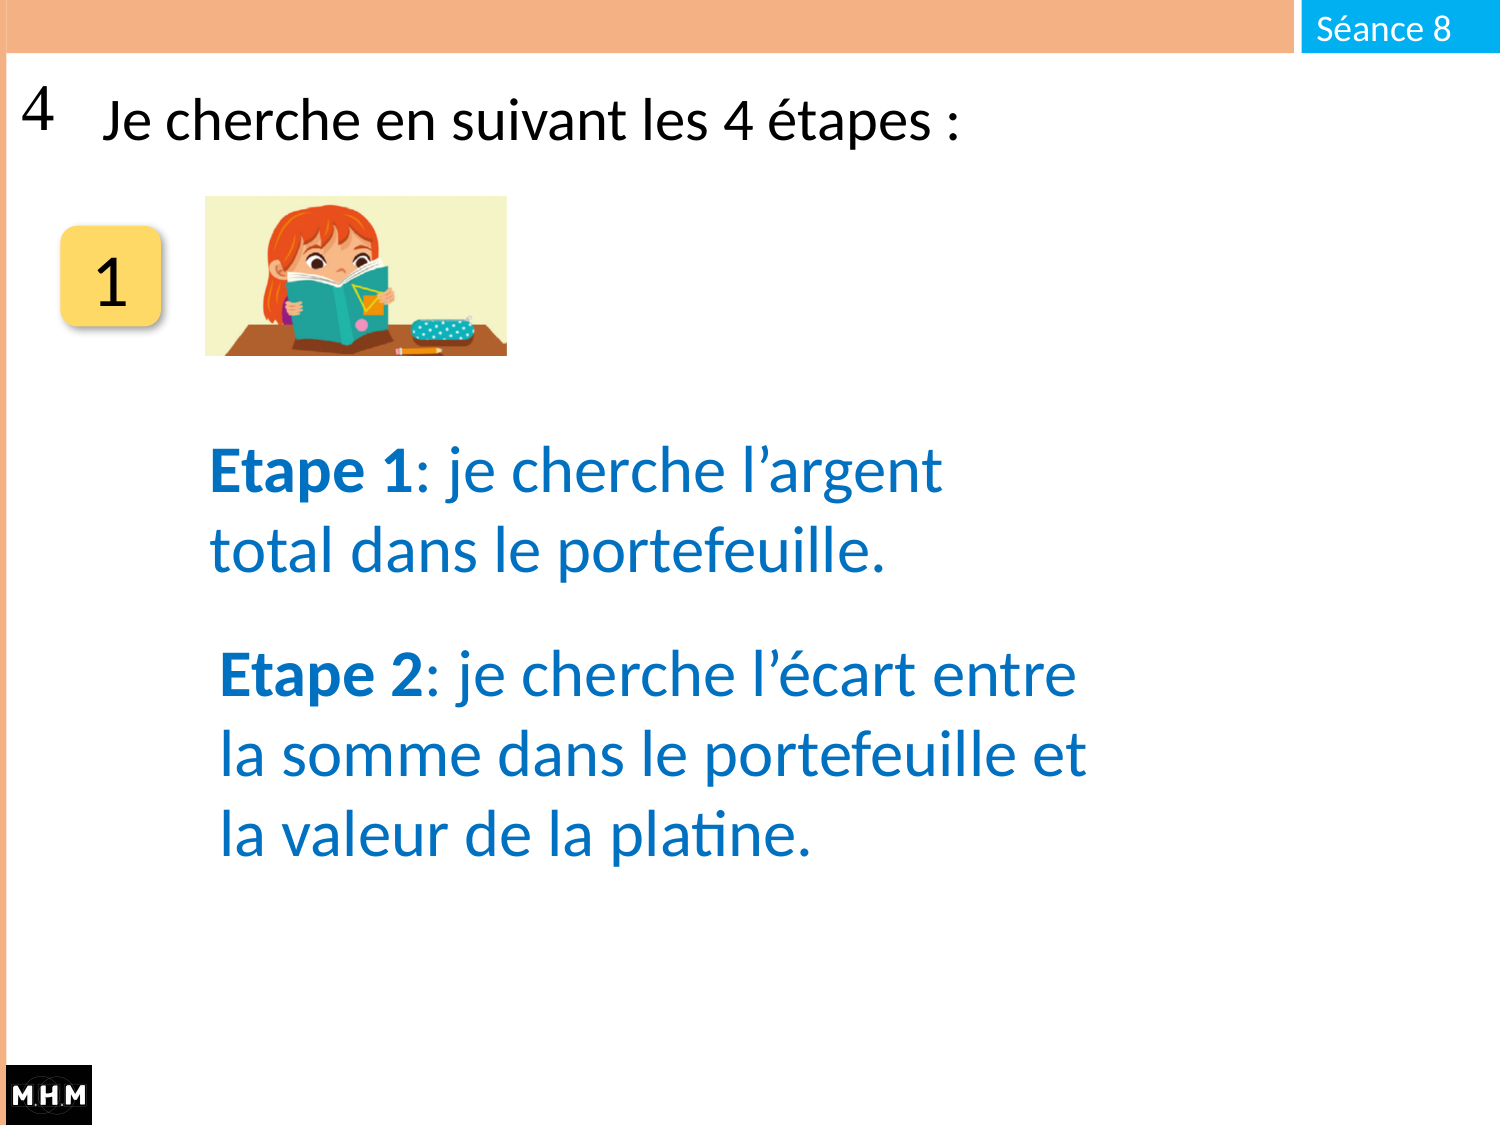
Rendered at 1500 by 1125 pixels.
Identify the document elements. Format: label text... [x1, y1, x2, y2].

text_box 1 [58, 223, 164, 329]
text_box Etape 1: je cherche l’argent total dans le portefeuille. [194, 418, 1095, 594]
picture [204, 196, 515, 357]
title Je cherche en suivant les 4 étapes : [88, 35, 1382, 161]
text_box Etape 2: je cherche l’écart entre la somme dans le portefeuille et la valeur de la platine. [204, 622, 1105, 878]
picture [6, 1065, 92, 1125]
